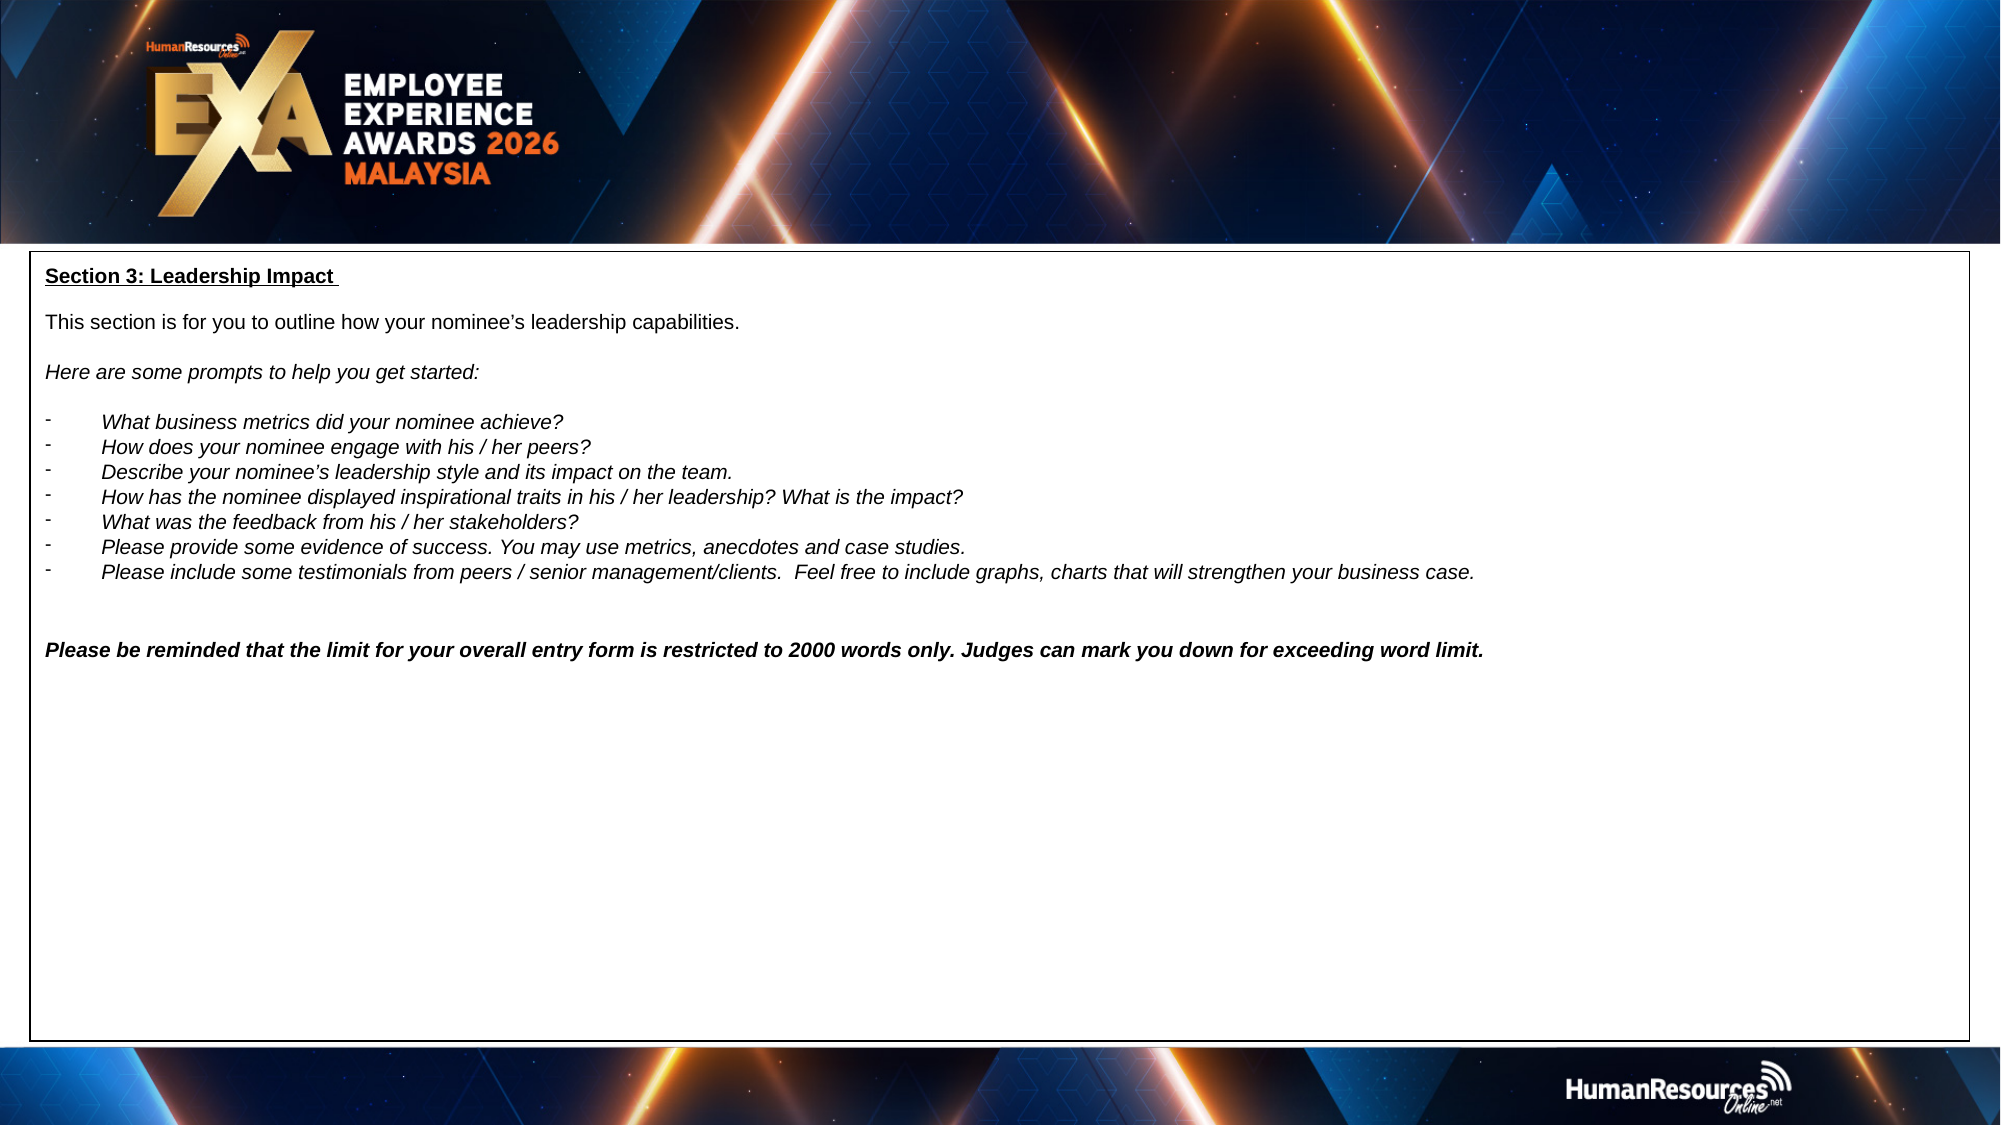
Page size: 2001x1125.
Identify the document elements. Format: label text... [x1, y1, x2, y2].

text_box Section 3: Leadership Impact This section is for you to outline how your nominee’s leadership capabilities. Here are some prompts to help you get started: What business metrics did your nominee achieve? How does your nominee engage with his / her peers? Describe your nominee’s leadership style and its impact on the team. How has the nominee displayed inspirational traits in his / her leadership? What is the impact? What was the feedback from his / her stakeholders? Please provide some evidence of success. You may use metrics, anecdotes and case studies. Please include some testimonials from peers / senior management/clients. Feel free to include graphs, charts that will strengthen your business case. Please be reminded that the limit for your overall entry form is restricted to 2000 words only. Judges can mark you down for exceeding word limit. [30, 251, 1970, 1042]
picture [0, 0, 2001, 1125]
